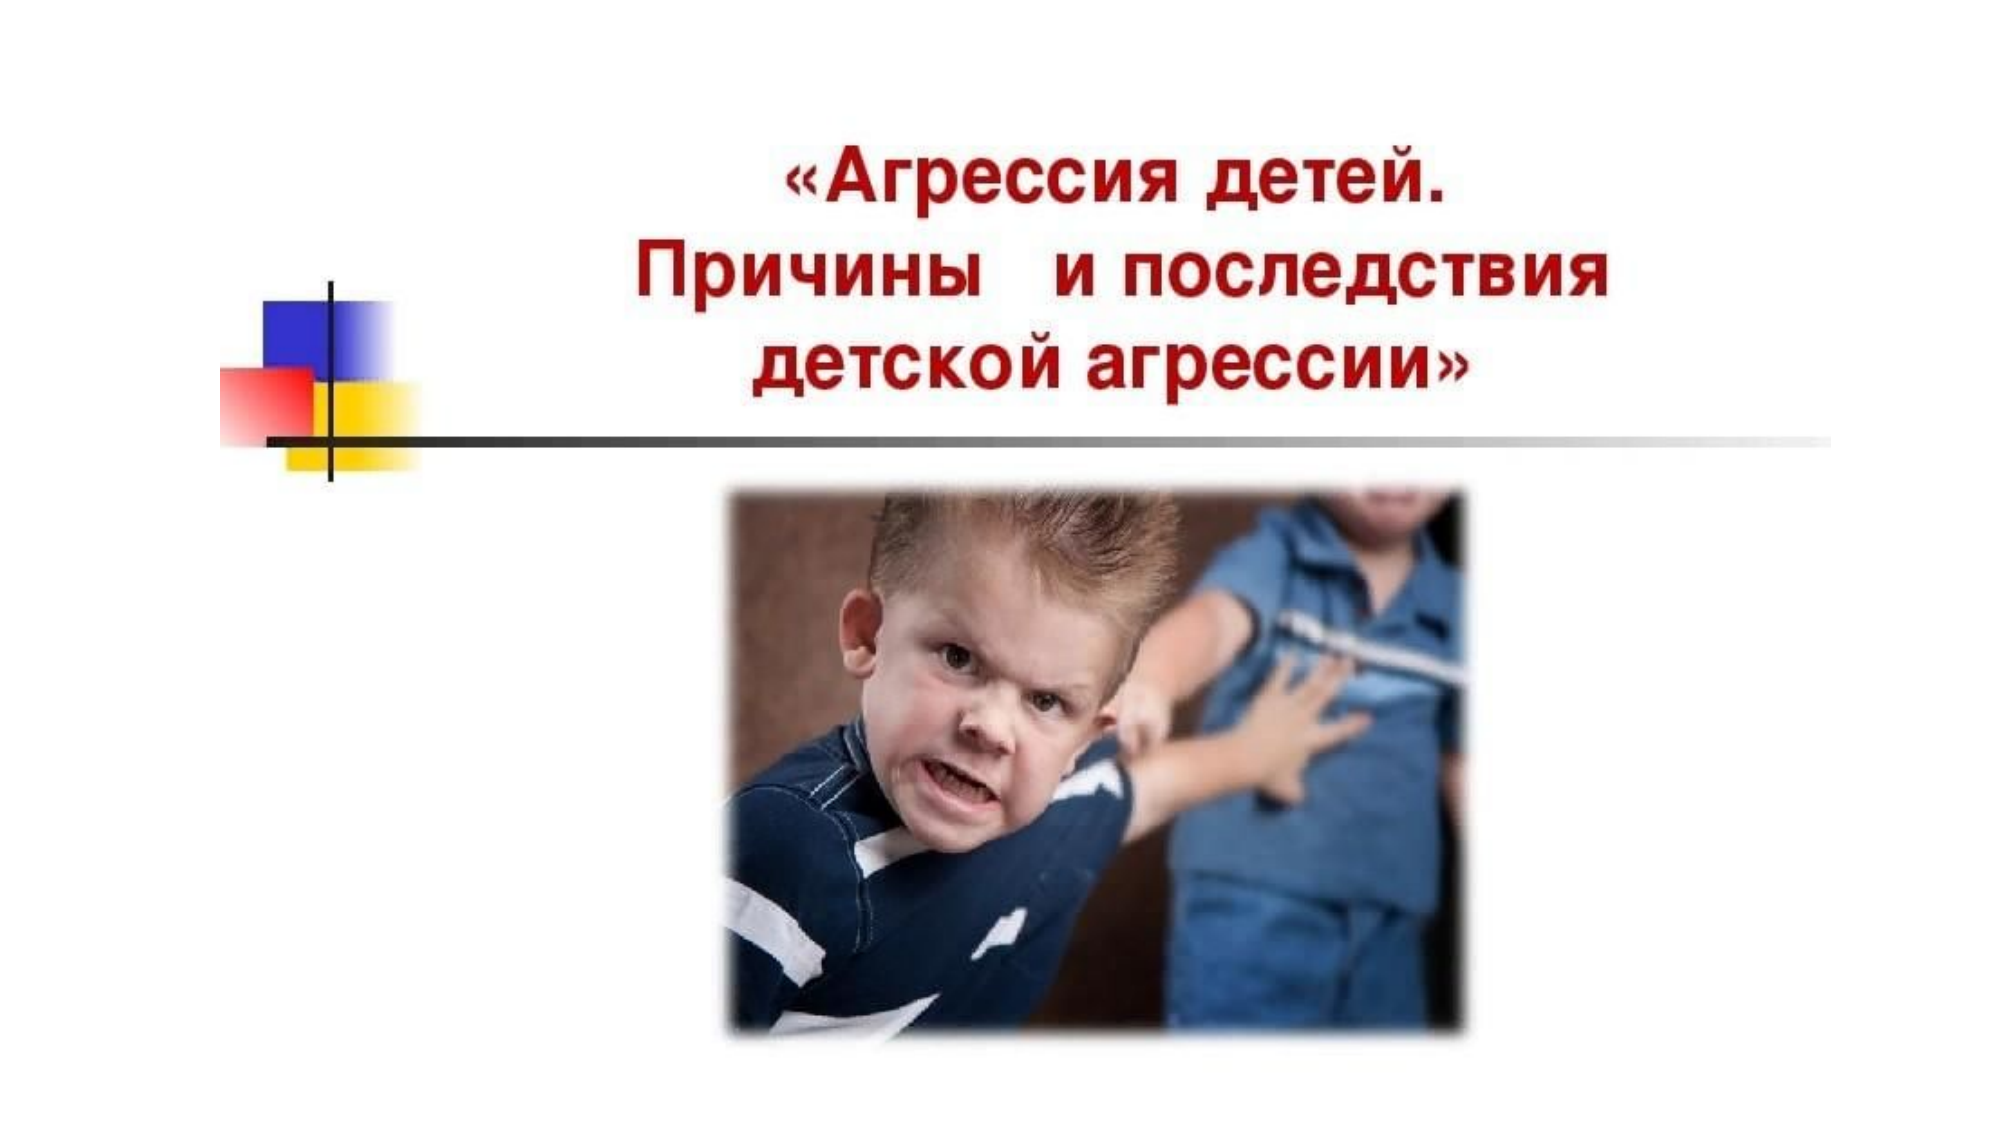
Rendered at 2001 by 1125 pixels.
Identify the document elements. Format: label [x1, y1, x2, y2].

list [220, 59, 1831, 1110]
